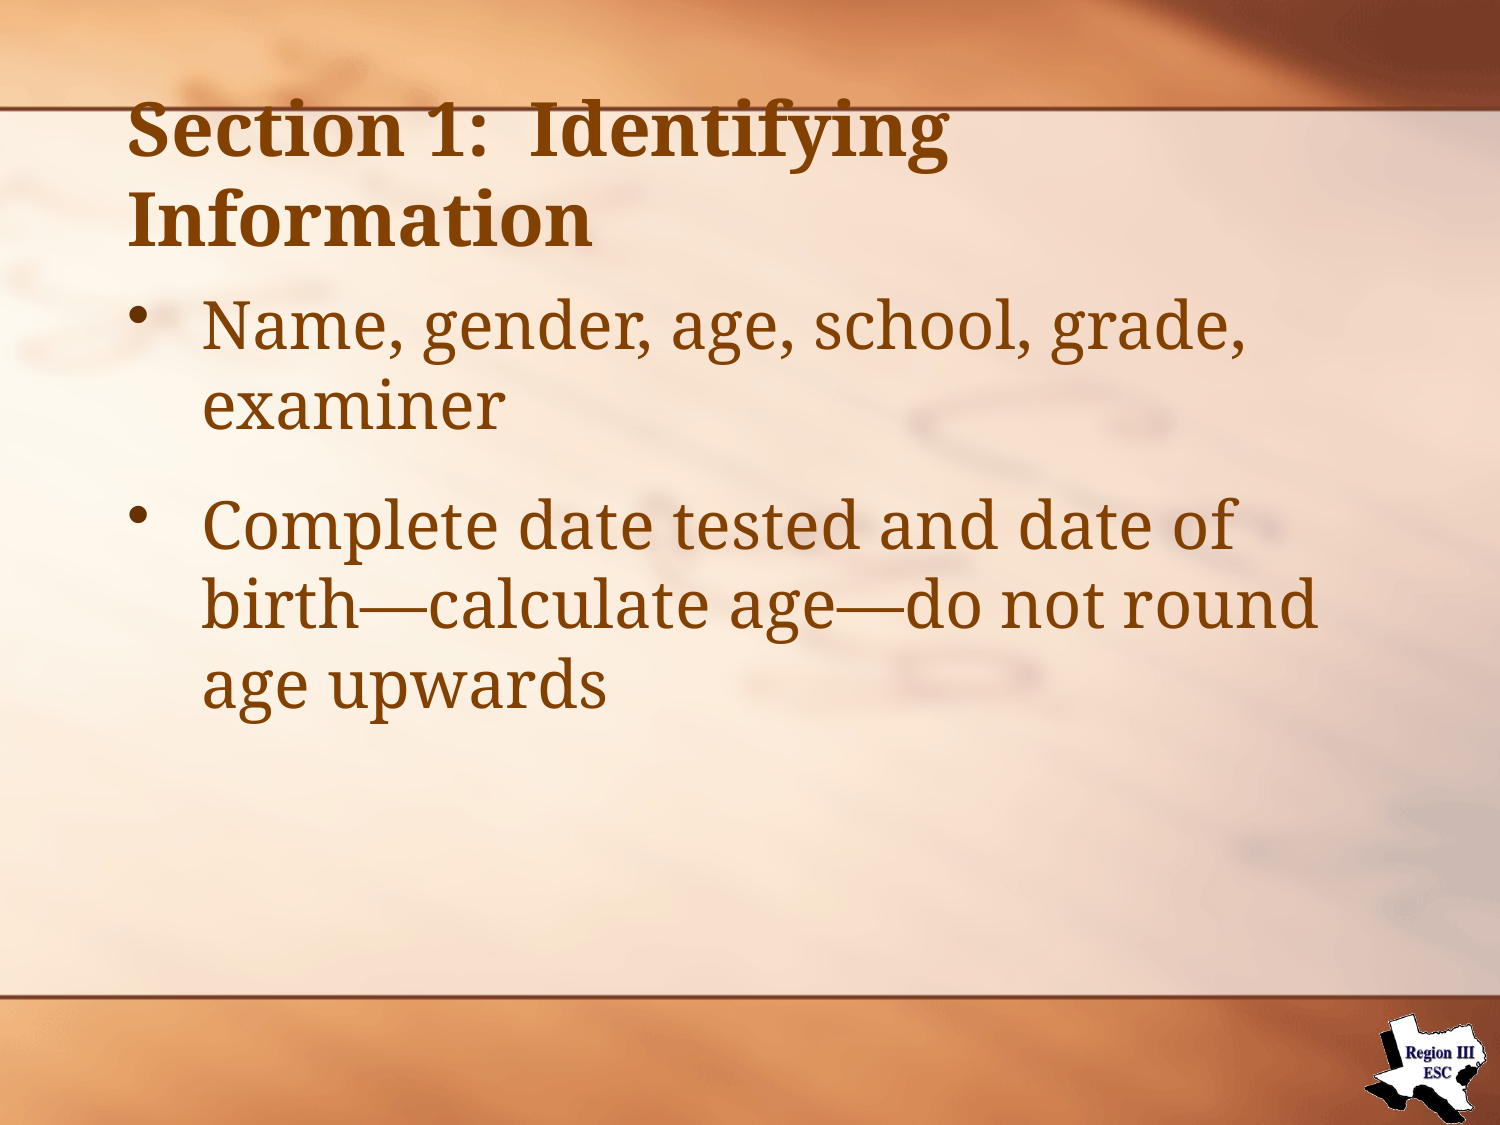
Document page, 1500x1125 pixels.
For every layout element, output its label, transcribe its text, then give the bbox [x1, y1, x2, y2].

list Name, gender, age, school, grade, examiner Complete date tested and date of birth—calculate age—do not round age upwards [112, 275, 1413, 950]
title Section 1: Identifying Information [112, 125, 1413, 270]
picture [0, 0, 1500, 1125]
